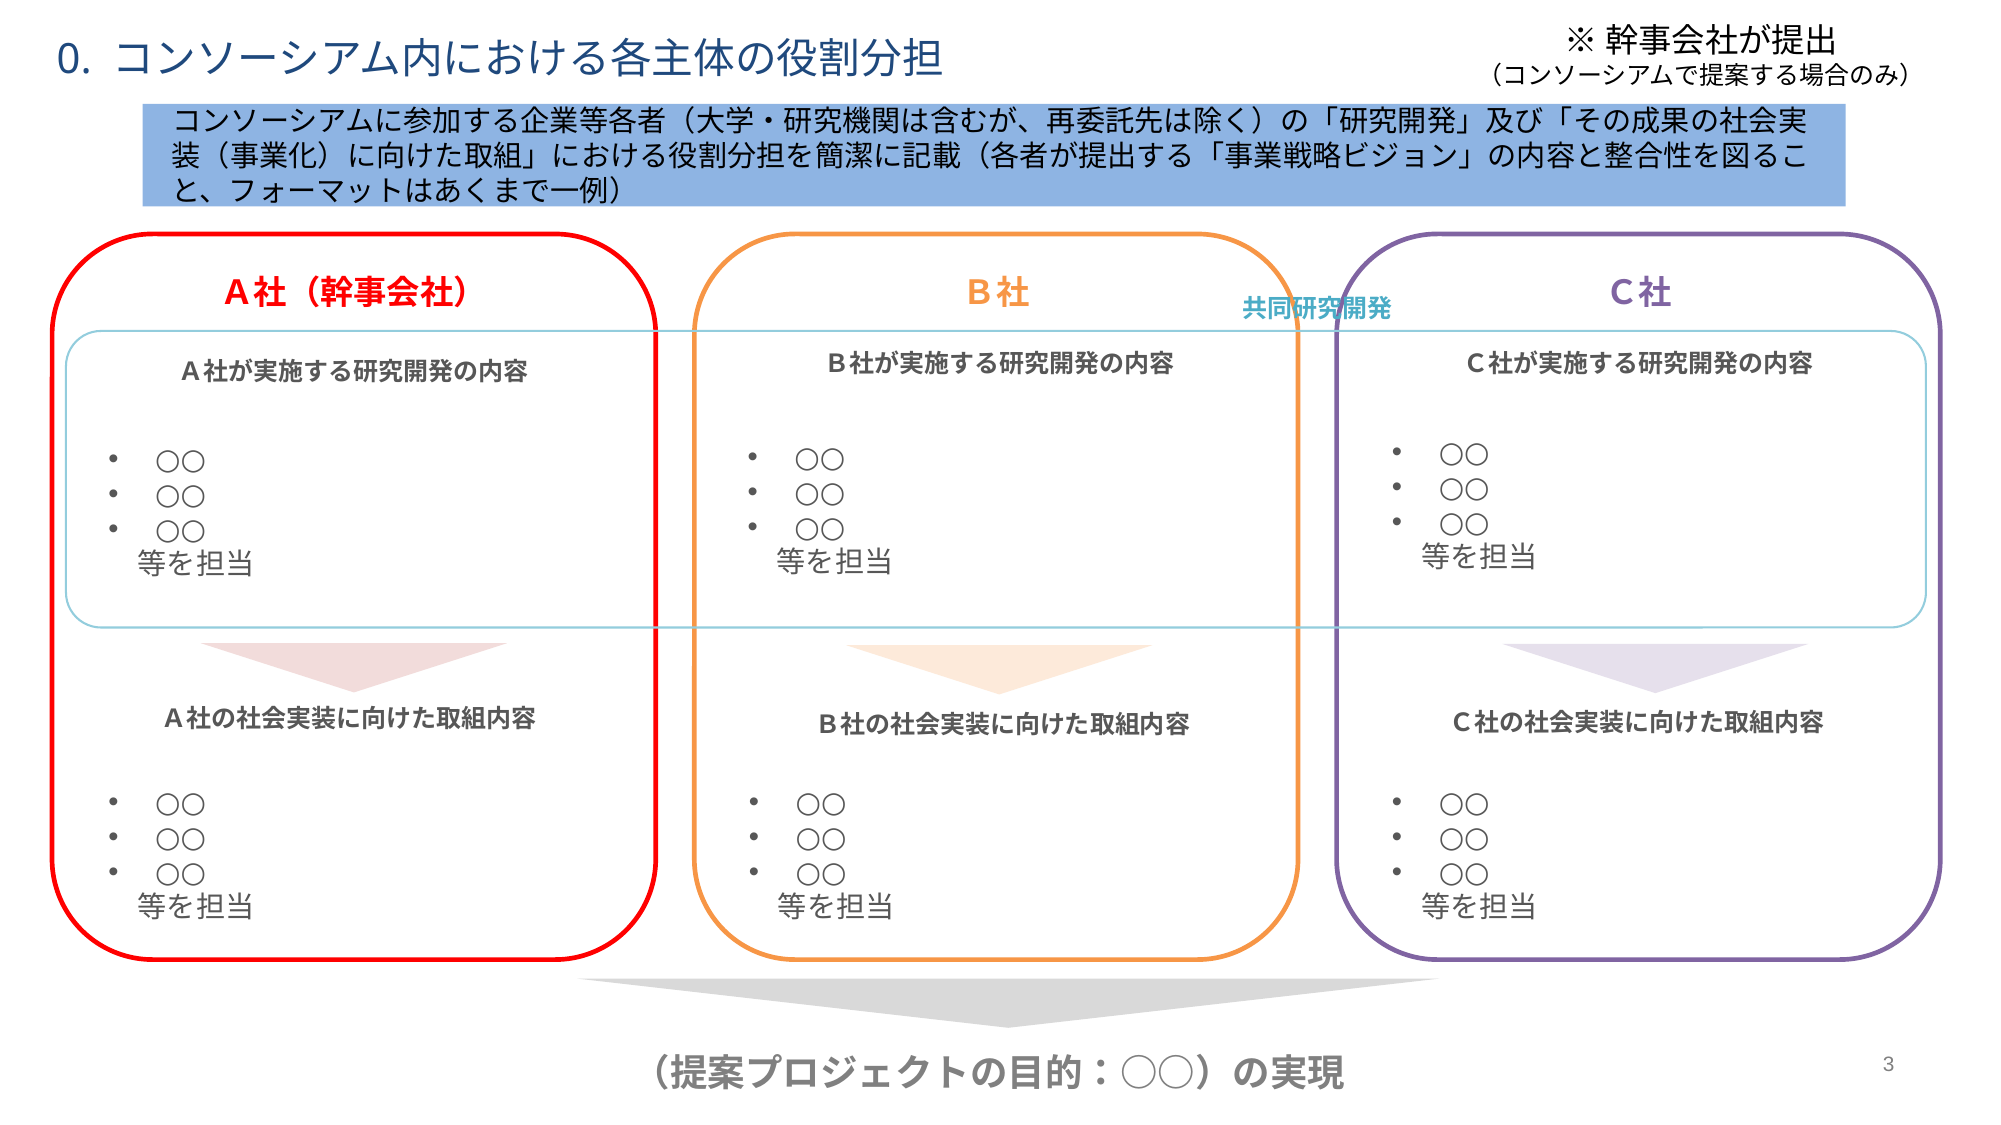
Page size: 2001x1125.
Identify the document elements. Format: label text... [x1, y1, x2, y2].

text_box ○○ ○○ ○○ 等を担当 [733, 746, 1258, 960]
text_box Ａ社（幹事会社） [51, 233, 657, 941]
text_box Ａ社が実施する研究開発の内容 [124, 338, 583, 403]
text_box [65, 330, 1927, 629]
text_box [1501, 643, 1810, 689]
text_box Ｂ社 [693, 629, 1299, 941]
text_box ○○ ○○ ○○ 等を担当 [92, 403, 617, 617]
text_box コンソーシアムに参加する企業等各者（大学・研究機関は含むが、再委託先は除く）の「研究開発」及び「その成果の社会実装（事業化）に向けた取組」における役割分担を簡潔に記載（各者が提出する「事業戦略ビジョン」の内容と整合性を図ること、フォーマットはあくまで一例） [142, 103, 1846, 207]
text_box Ｃ社が実施する研究開発の内容 [1409, 330, 1868, 395]
text_box [576, 977, 1441, 1029]
text_box Ｃ社 [1335, 233, 1942, 940]
text_box Ｂ社の社会実装に向けた取組内容 [773, 691, 1232, 756]
text_box Ｂ社が実施する研究開発の内容 [770, 330, 1229, 395]
text_box ○○ ○○ ○○ 等を担当 [1376, 397, 1901, 611]
text_box 共同研究開発 [1191, 274, 1444, 339]
text_box [200, 642, 508, 694]
text_box [845, 644, 1154, 691]
text_box ※幹事会社が提出 （コンソーシアムで提案する場合のみ） [1418, 2, 1984, 107]
text_box ○○ ○○ ○○ 等を担当 [92, 746, 617, 960]
text_box ○○ ○○ ○○ 等を担当 [732, 401, 1257, 615]
text_box （提案プロジェクトの目的：○○）の実現 [400, 1035, 1579, 1108]
text_box Ｂ社 [693, 233, 1279, 330]
text_box 0. コンソーシアム内における各主体の役割分担 [56, 37, 1418, 83]
text_box Ｃ社の社会実装に向けた取組内容 [1408, 689, 1867, 754]
text_box Ａ社の社会実装に向けた取組内容 [120, 685, 579, 750]
text_box ○○ ○○ ○○ 等を担当 [1376, 746, 1901, 960]
